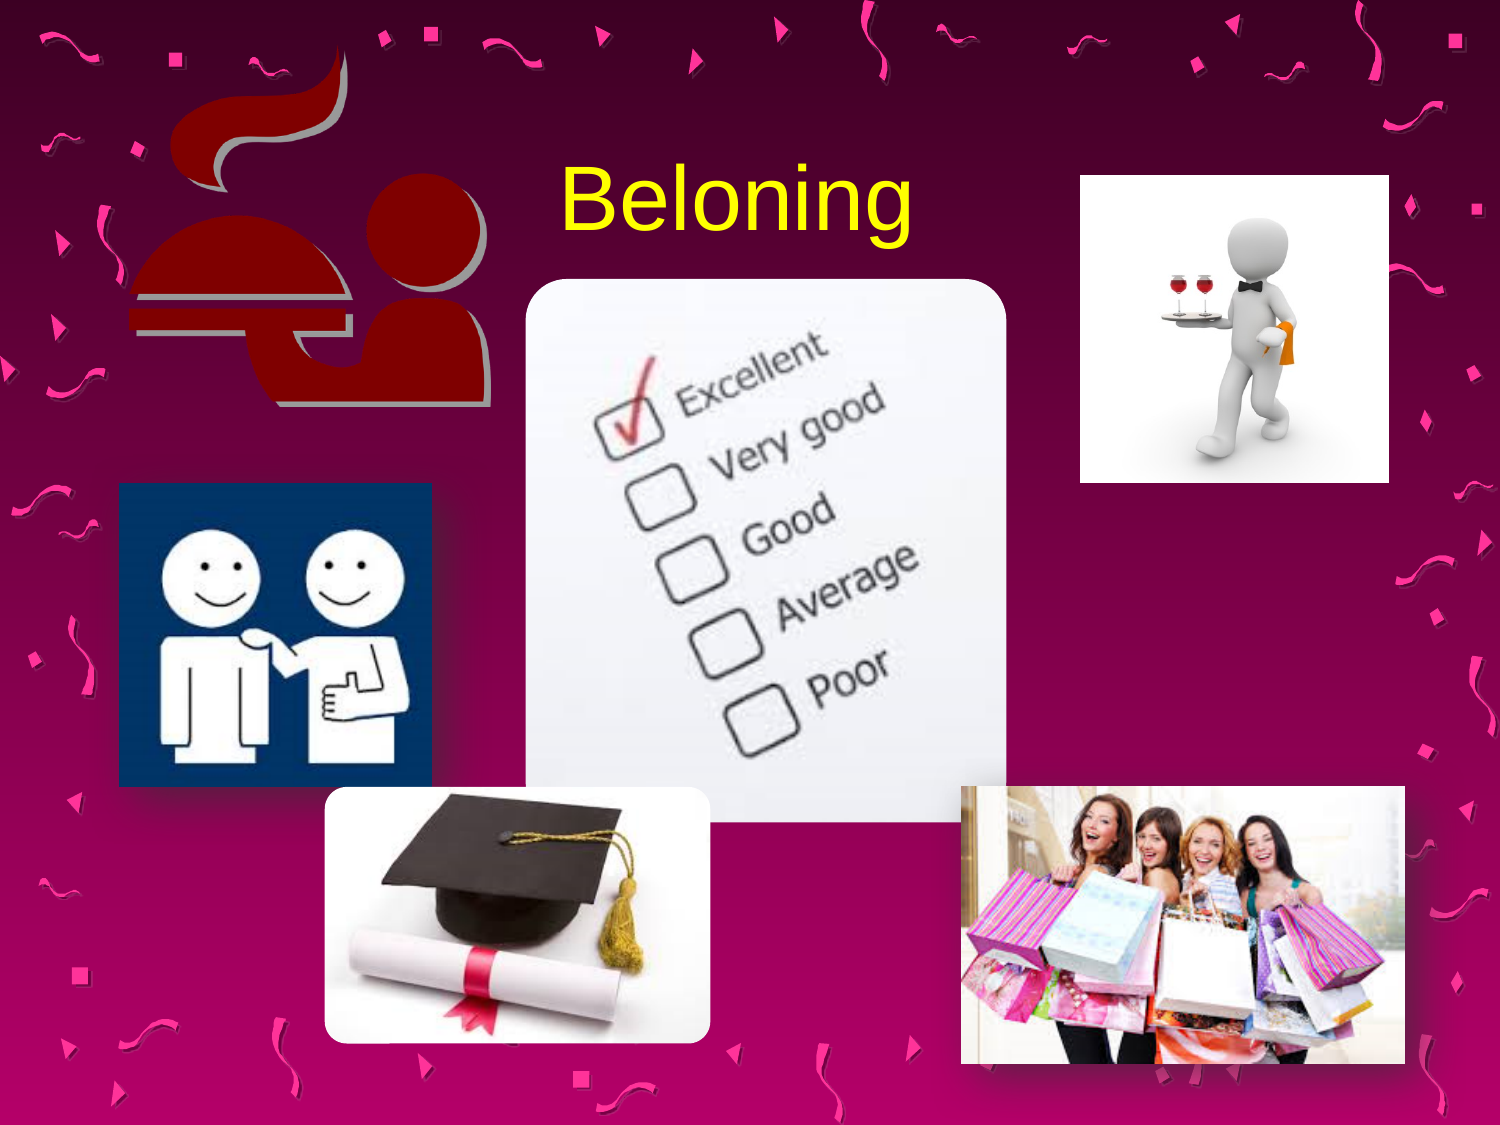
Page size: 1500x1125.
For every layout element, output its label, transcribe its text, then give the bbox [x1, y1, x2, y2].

picture [960, 786, 1406, 1064]
picture [1080, 175, 1389, 484]
title Beloning [496, 99, 1388, 288]
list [525, 278, 1007, 823]
title Beloning [112, 99, 124, 288]
picture [129, 44, 491, 407]
picture [118, 483, 711, 1044]
